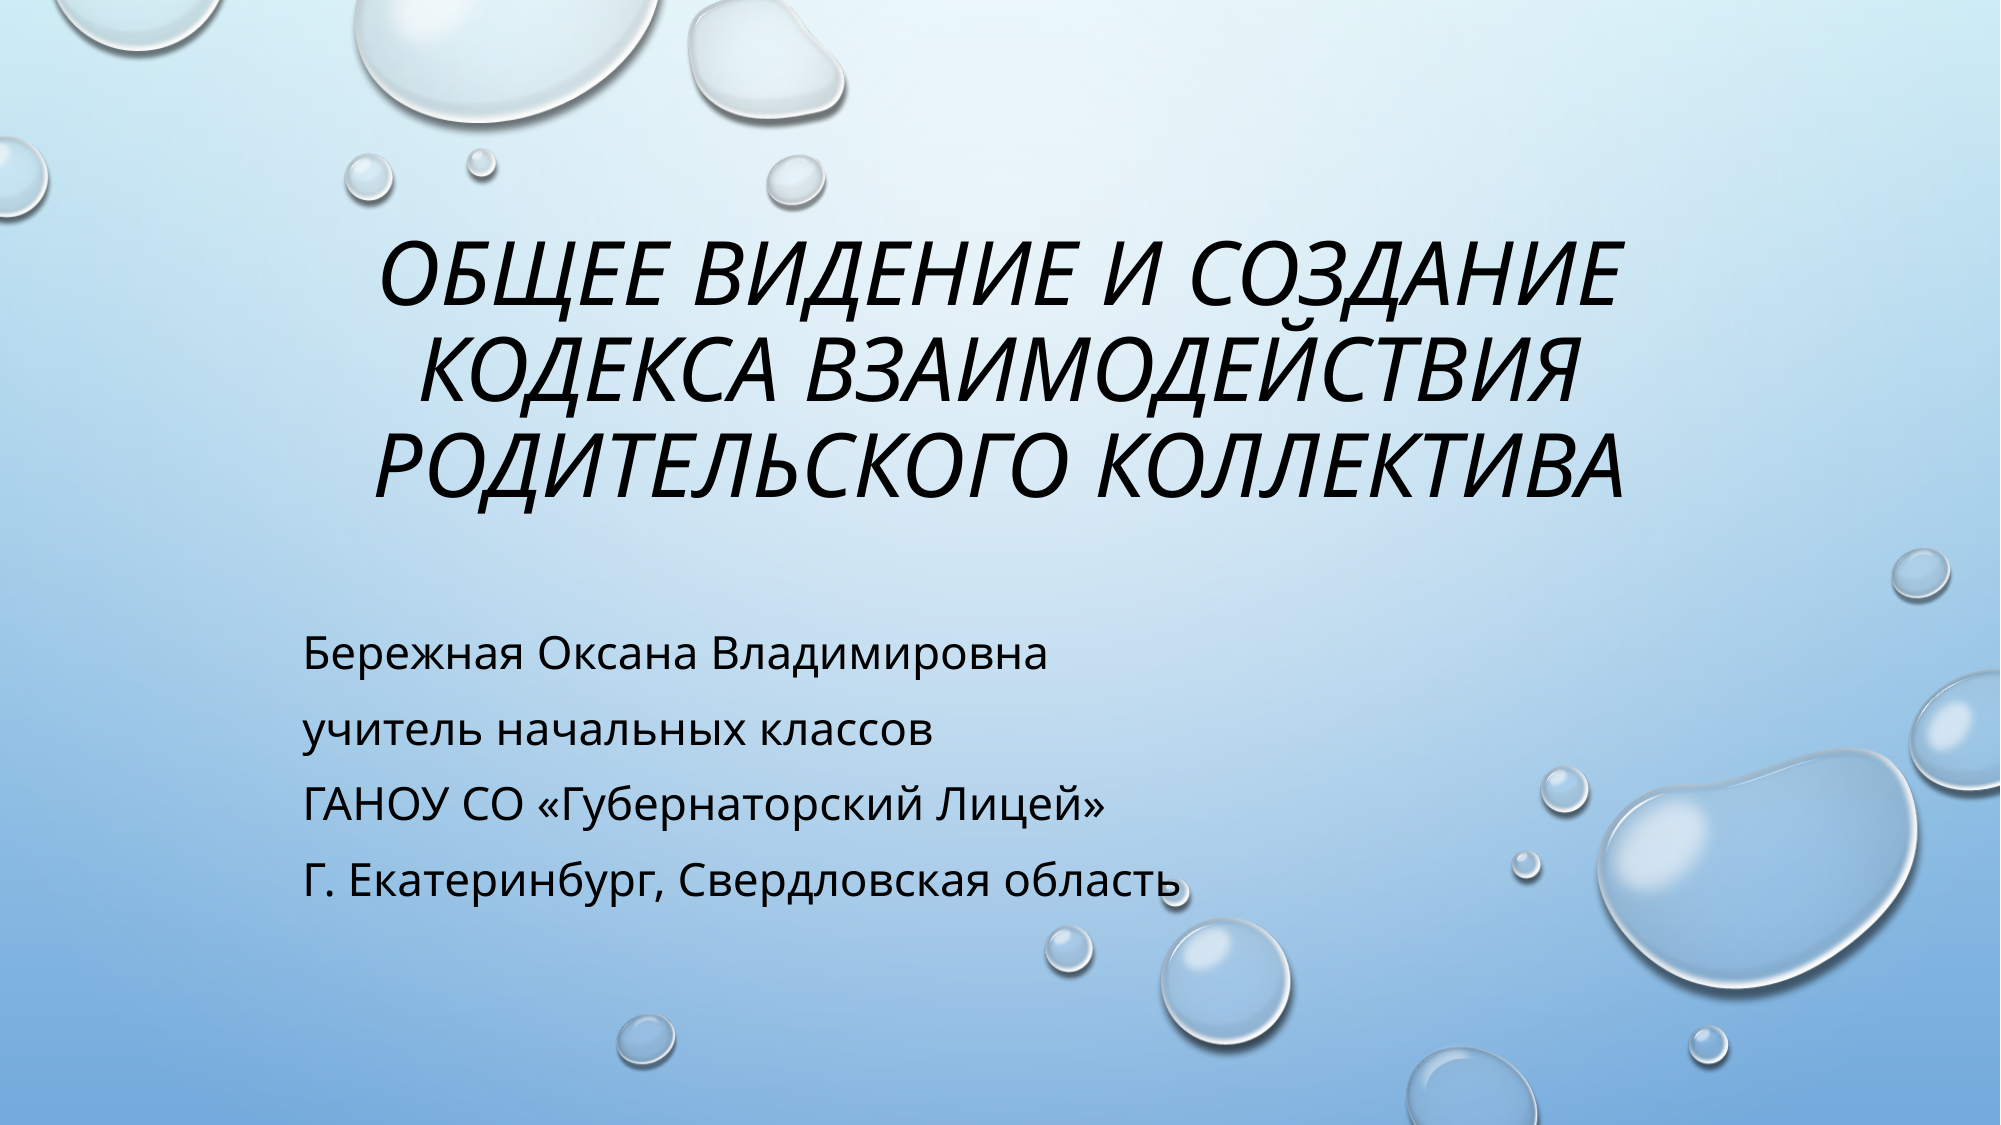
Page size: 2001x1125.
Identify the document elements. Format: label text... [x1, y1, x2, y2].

subtitle Бережная Оксана Владимировна учитель начальных классов ГАНОУ СО «Губернаторский Лицей» Г. Екатеринбург, Свердловская область [287, 616, 1713, 955]
picture [0, 0, 2000, 1125]
title Общее видение и создание кодекса взаимодействия родительского коллектива [287, 213, 1713, 616]
